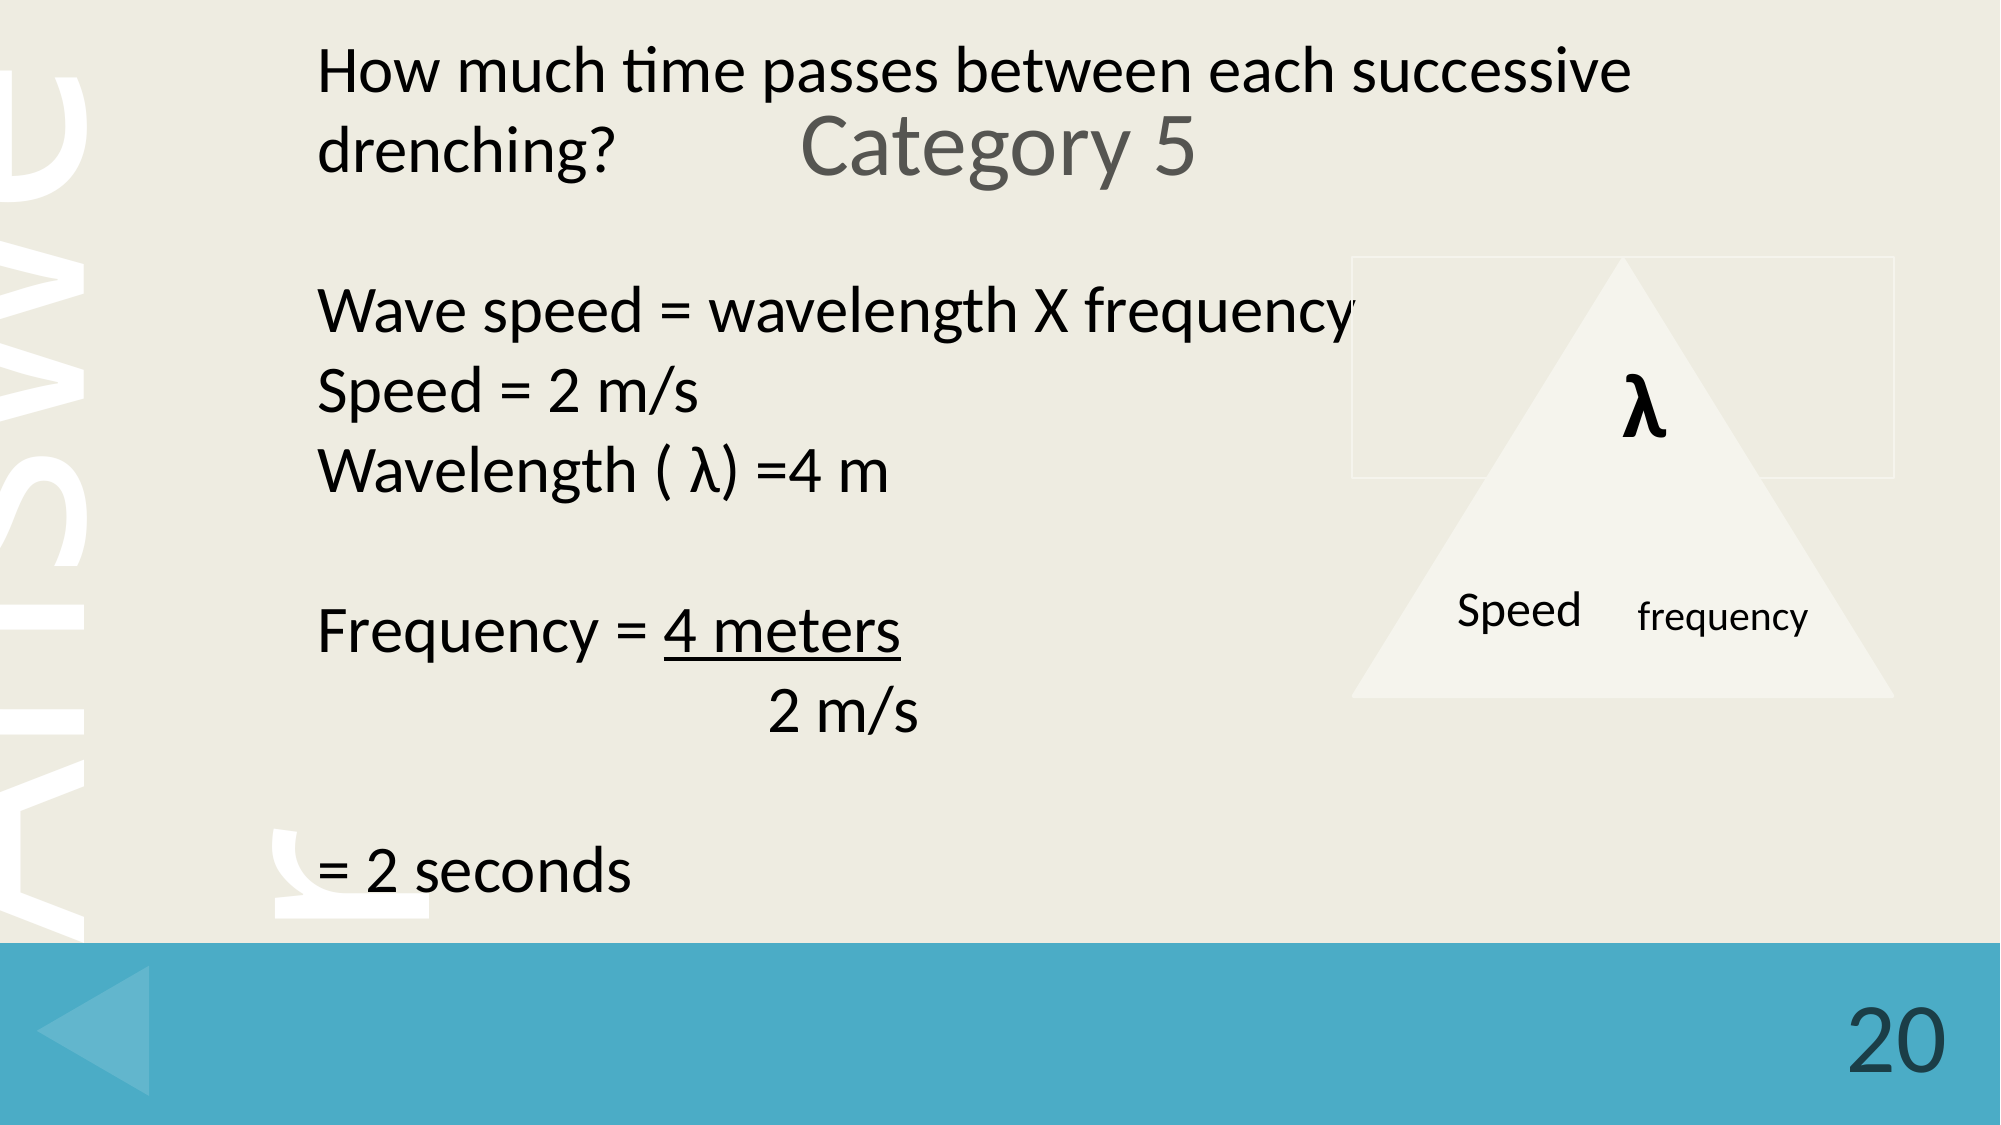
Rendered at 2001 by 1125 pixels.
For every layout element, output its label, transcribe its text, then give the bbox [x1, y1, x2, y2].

text_box frequency [1623, 581, 1843, 646]
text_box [1488, 477, 1758, 481]
text_box [1351, 479, 1895, 699]
list How much time passes between each successive drenching? Wave speed = wavelength X frequency Speed = 2 m/s Wavelength ( λ) =4 m Frequency = 4 meters 2 m/s = 2 seconds [302, 307, 1760, 785]
title Category 5 [99, 45, 1900, 233]
list 20 [1494, 967, 1963, 1097]
text_box Speed [1442, 569, 1608, 644]
text_box λ [1607, 338, 1697, 464]
text_box [1486, 258, 1760, 477]
